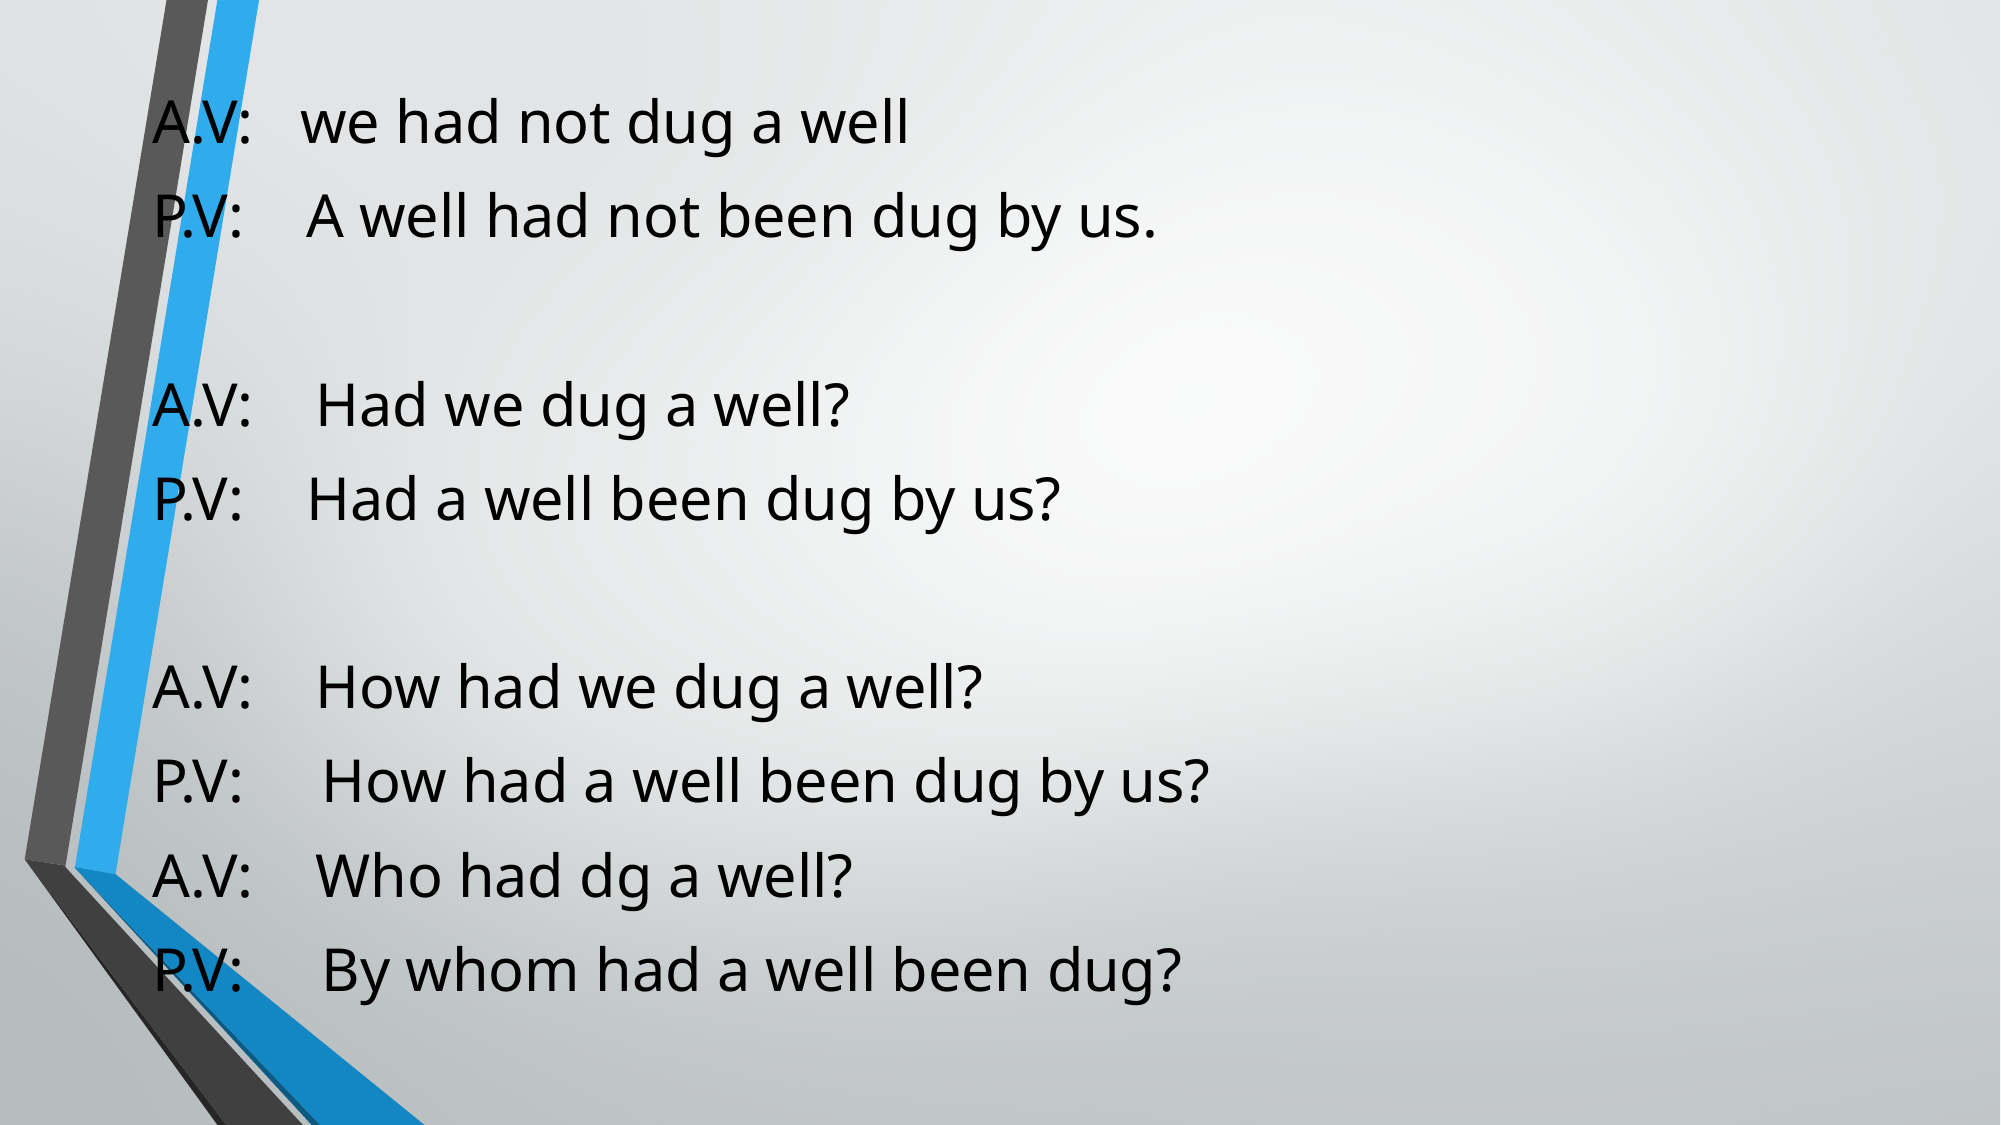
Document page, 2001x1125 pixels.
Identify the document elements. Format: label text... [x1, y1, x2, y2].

list A.V: we had not dug a well P.V: A well had not been dug by us. A.V: Had we dug a well? P.V: Had a well been dug by us? A.V: How had we dug a well? P.V: How had a well been dug by us? A.V: Who had dg a well? P.V: By whom had a well been dug? [137, 73, 1863, 1014]
